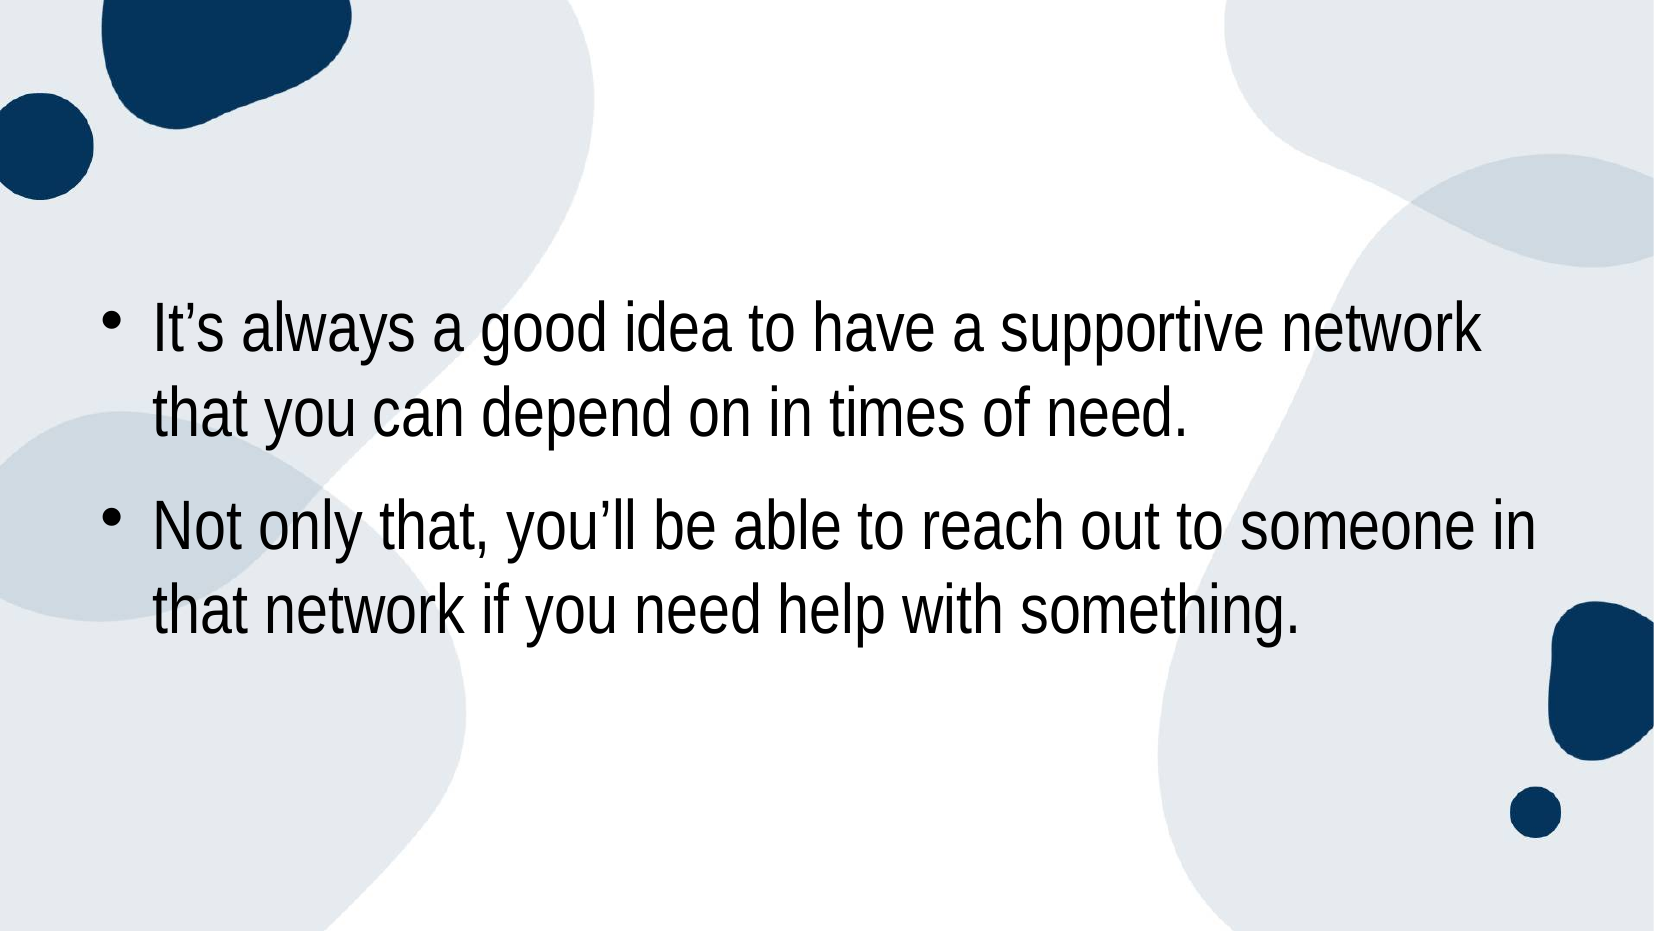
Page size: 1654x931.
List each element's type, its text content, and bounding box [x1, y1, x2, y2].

picture [0, 0, 1654, 931]
list It’s always a good idea to have a supportive network that you can depend on in times of need. Not only that, you’ll be able to reach out to someone in that network if you need help with something. [82, 281, 1571, 649]
